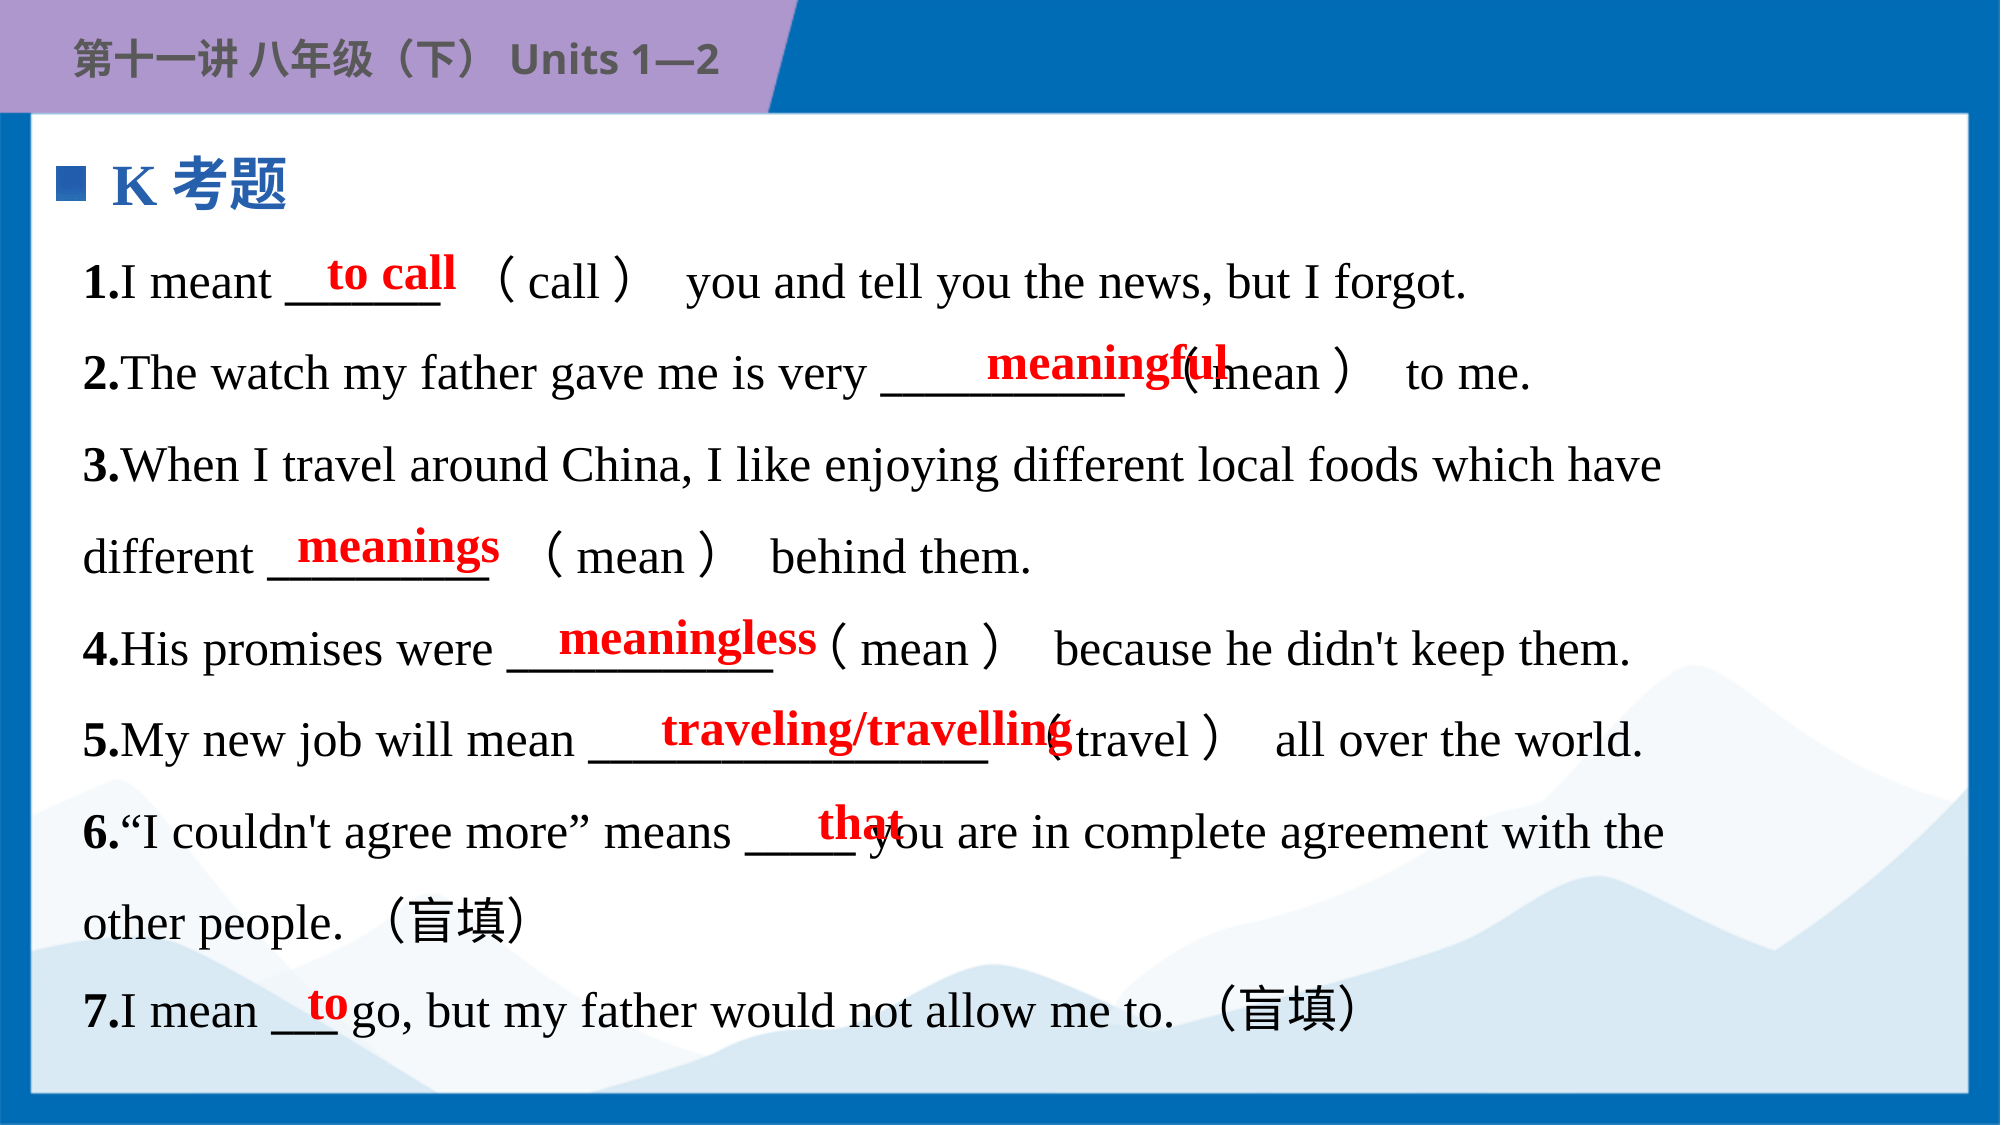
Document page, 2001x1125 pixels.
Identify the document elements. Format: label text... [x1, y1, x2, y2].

text_box traveling/travelling [643, 668, 1091, 747]
text_box to [289, 941, 367, 1021]
picture [0, 0, 2000, 1125]
text_box 1.I meant _______ （call） you and tell you the news, but I forgot. 2.The watch my father gave me is very ___________ （mean） to me. 3.When I travel around China, I like enjoying different local foods which have different __________ （mean） behind them. 4.His promises were ____________ （mean） because he didn't keep them. 5.My new job will mean __________________ （travel） all over the world. 6.“I couldn't agree more” means _____ you are in complete agreement with the other people.（盲填） 7.I mean ___ go, but my father would not allow me to.（盲填） [82, 216, 1917, 1028]
text_box K考题 [112, 146, 1917, 216]
text_box meanings [279, 485, 519, 564]
text_box that [799, 762, 922, 841]
text_box meaningful [968, 301, 1247, 381]
text_box to call [302, 212, 481, 290]
text_box meaningless [540, 576, 836, 656]
